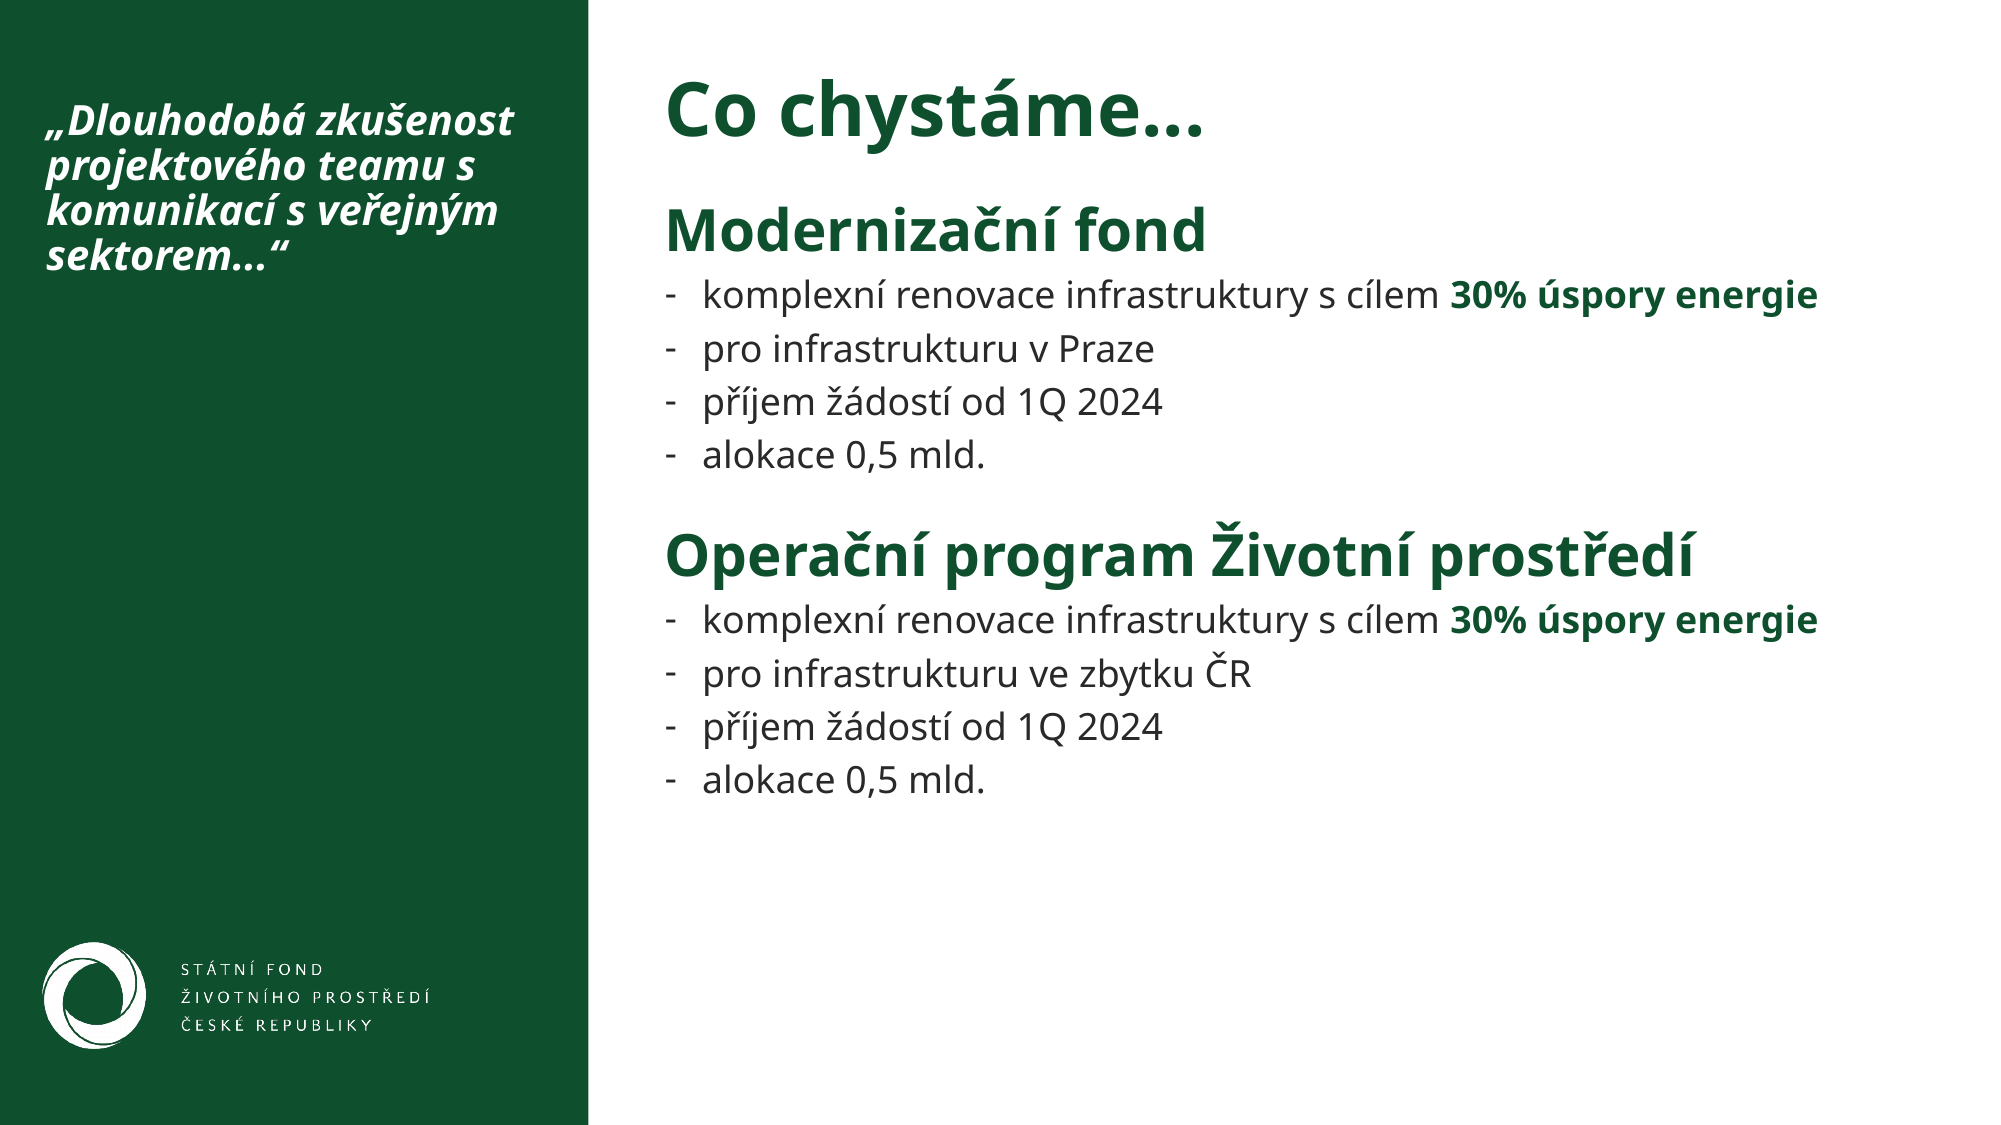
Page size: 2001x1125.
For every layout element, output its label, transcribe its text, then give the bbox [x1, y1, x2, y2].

list Modernizační fond komplexní renovace infrastruktury s cílem 30% úspory energie pro infrastrukturu v Praze příjem žádostí od 1Q 2024 alokace 0,5 mld. Operační program Životní prostředí komplexní renovace infrastruktury s cílem 30% úspory energie pro infrastrukturu ve zbytku ČR příjem žádostí od 1Q 2024 alokace 0,5 mld. [649, 185, 1957, 1037]
list Co chystáme... [649, 64, 1860, 185]
picture [42, 942, 429, 1049]
list „Dlouhodobá zkušenost projektového teamu s komunikací s veřejným sektorem...“ [31, 91, 569, 417]
